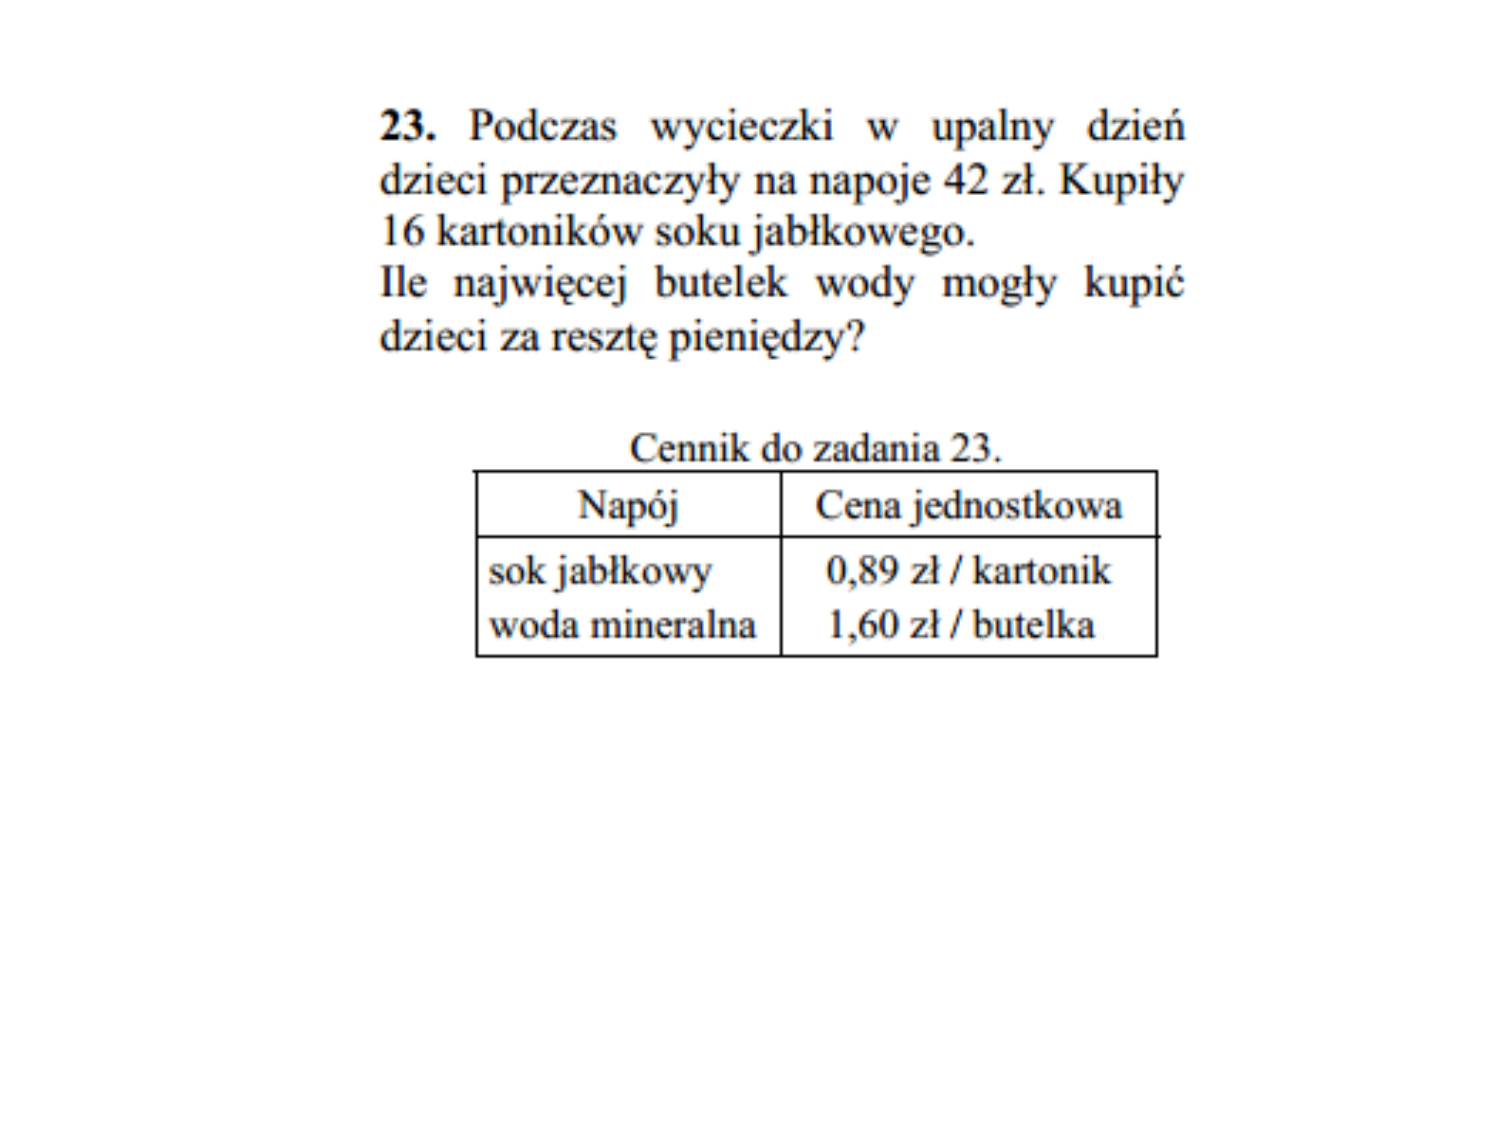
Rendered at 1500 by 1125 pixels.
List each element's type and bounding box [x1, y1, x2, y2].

picture [371, 101, 1200, 724]
